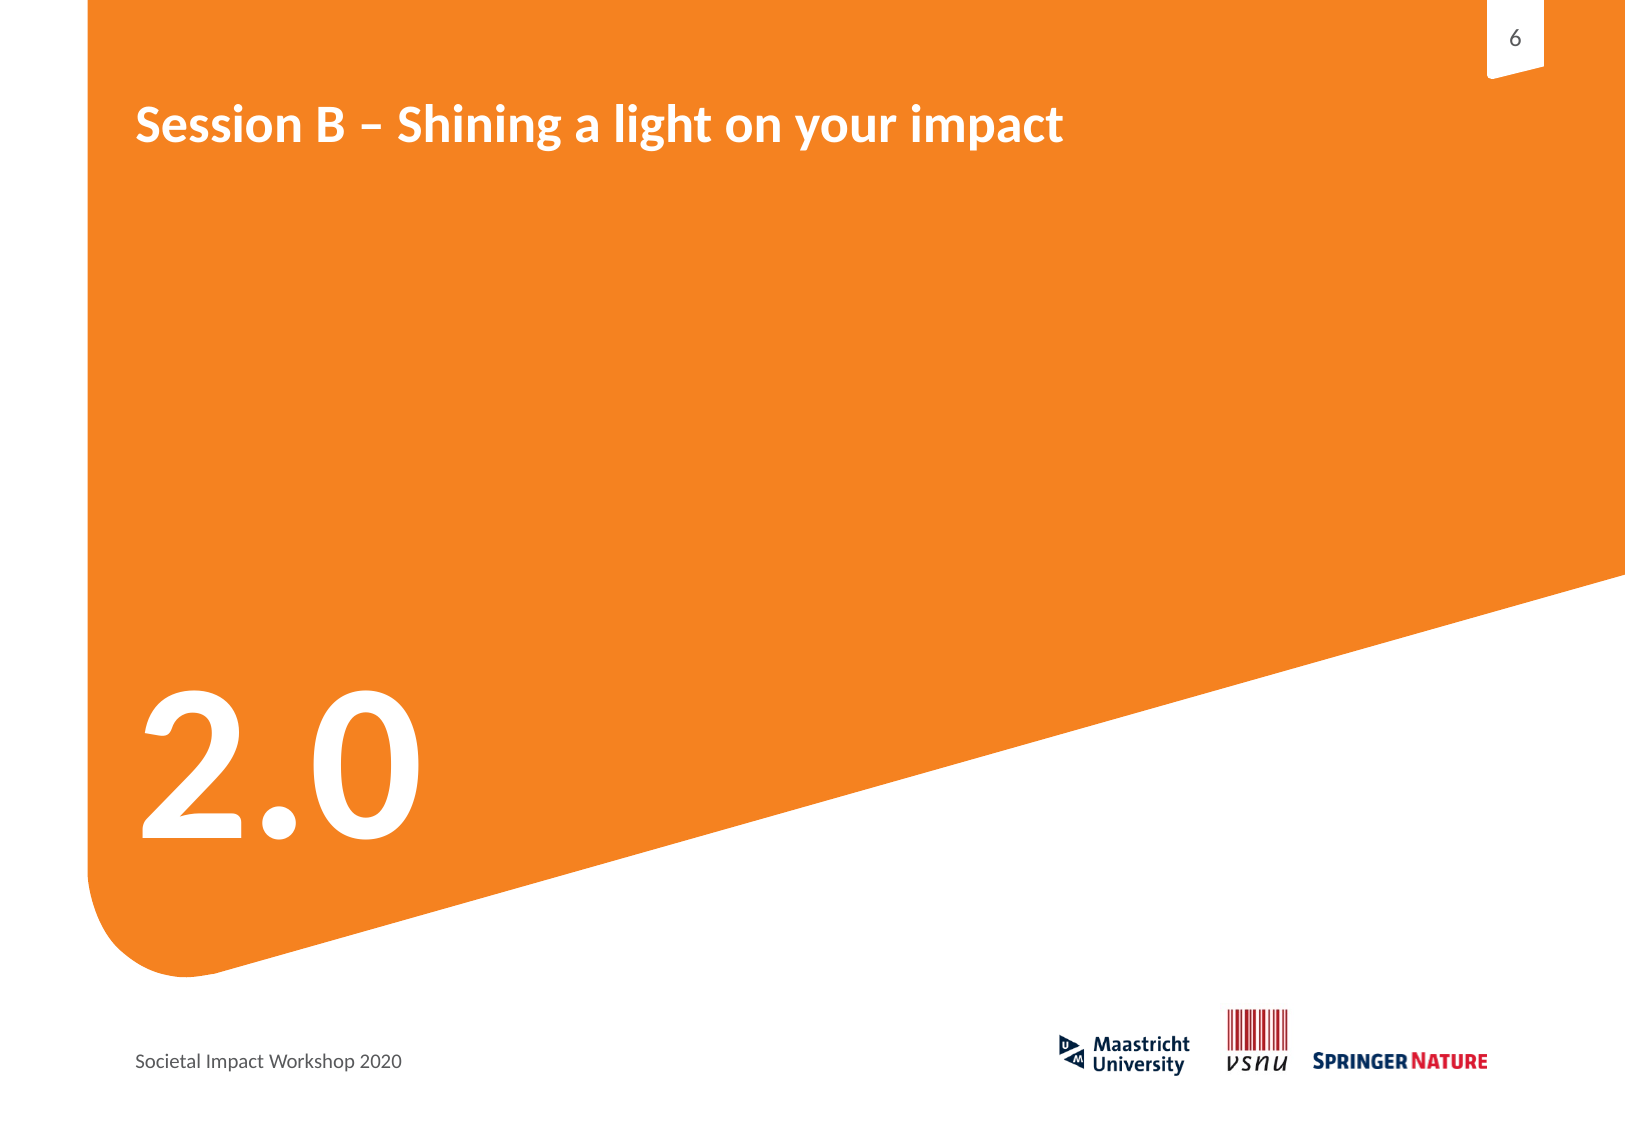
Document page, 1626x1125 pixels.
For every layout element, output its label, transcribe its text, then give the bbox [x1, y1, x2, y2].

text_box Session B – Shining a light on your impact [135, 88, 1487, 149]
picture [1057, 1034, 1191, 1077]
picture [1219, 1003, 1294, 1077]
picture [1313, 1052, 1487, 1069]
text_box 2.0 [135, 749, 507, 884]
